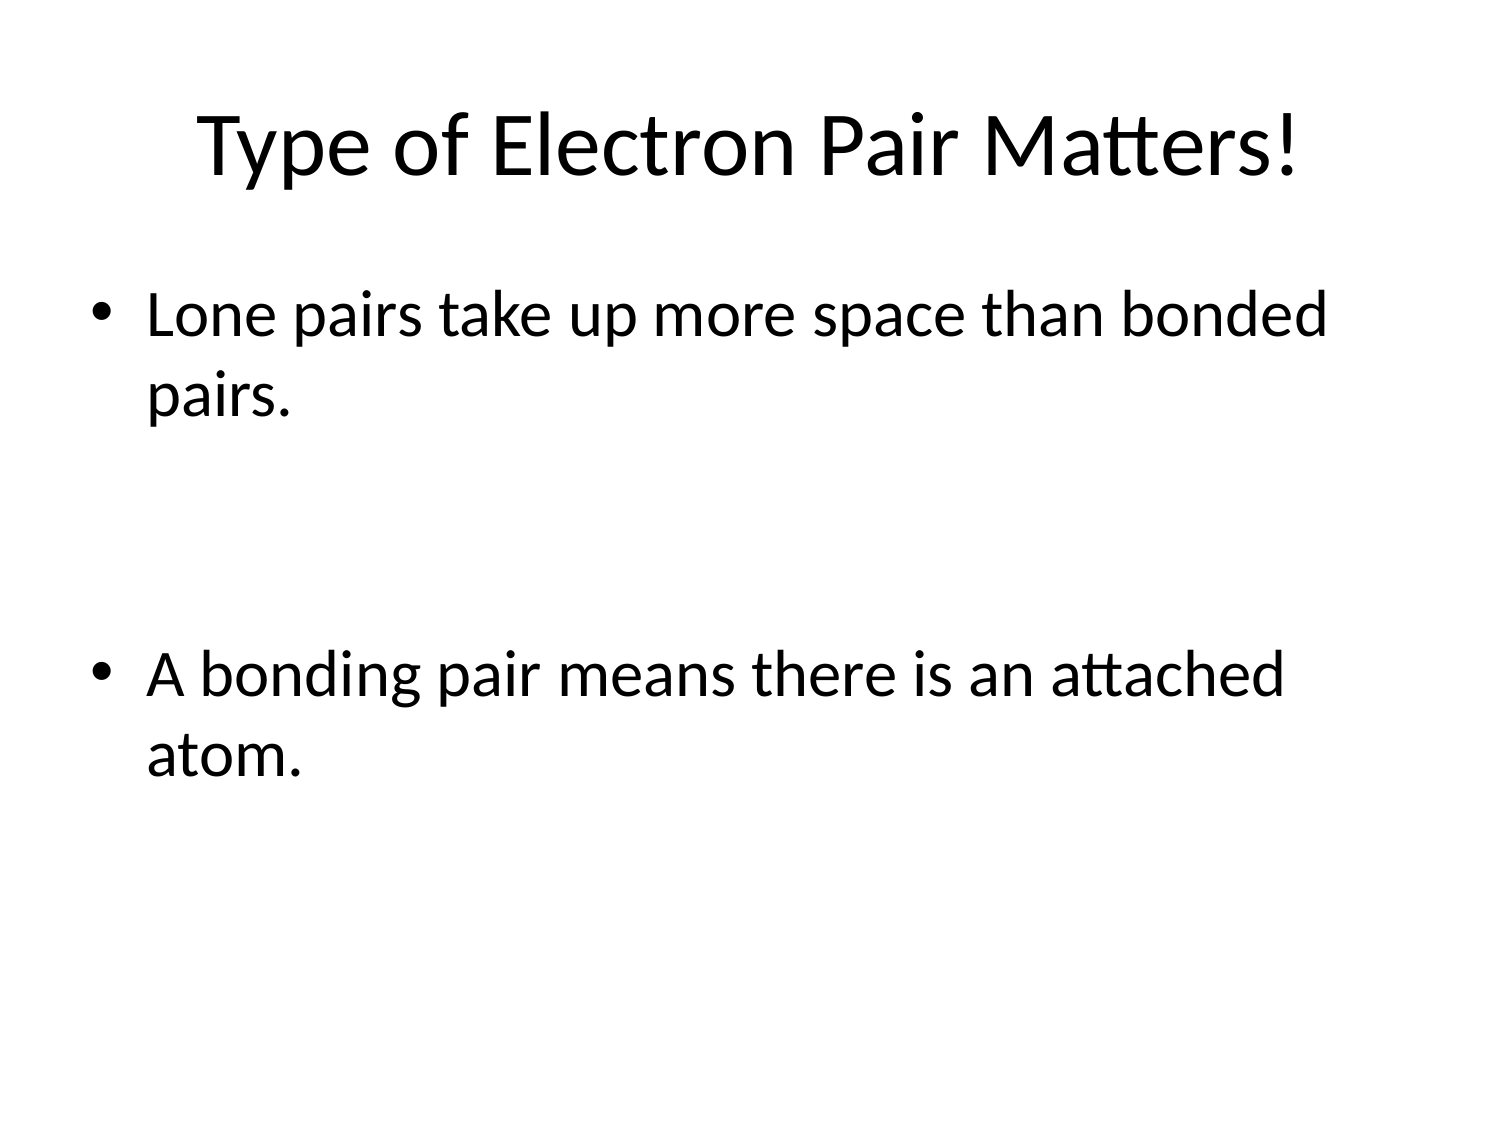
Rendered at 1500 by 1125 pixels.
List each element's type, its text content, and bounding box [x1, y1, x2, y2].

title Type of Electron Pair Matters! [75, 45, 1425, 233]
list Lone pairs take up more space than bonded pairs. A bonding pair means there is an attached atom. [75, 262, 1425, 1005]
